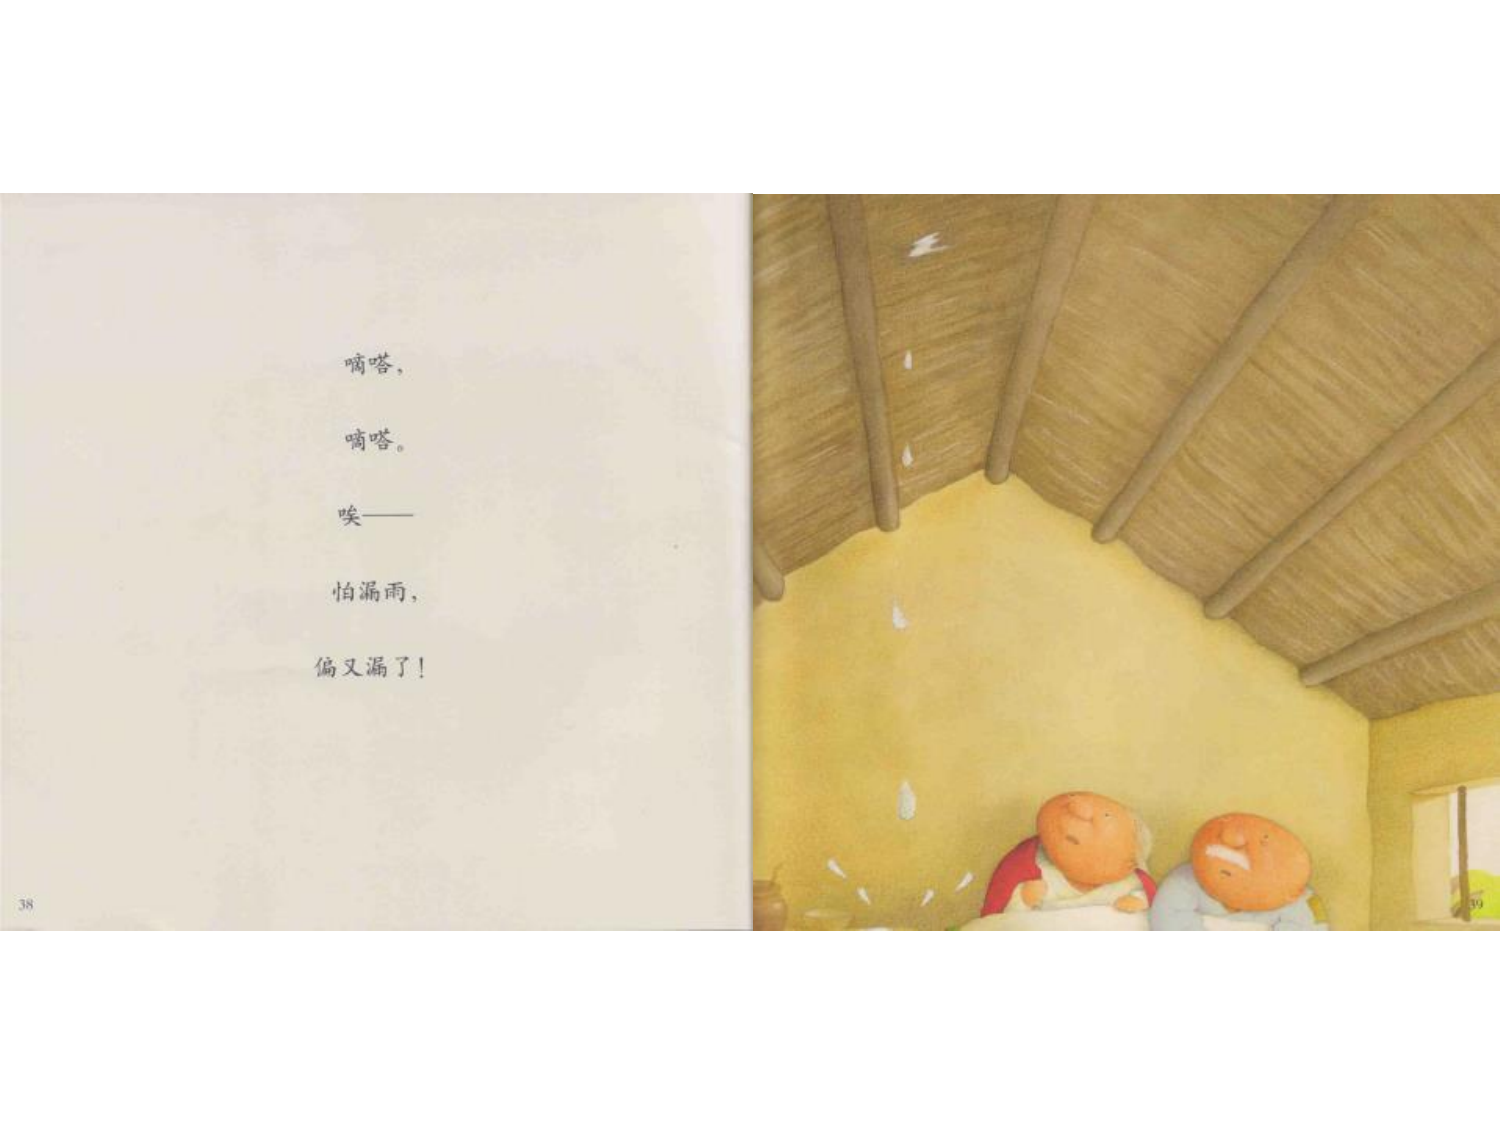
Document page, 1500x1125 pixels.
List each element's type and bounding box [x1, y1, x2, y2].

picture [0, 193, 1500, 931]
